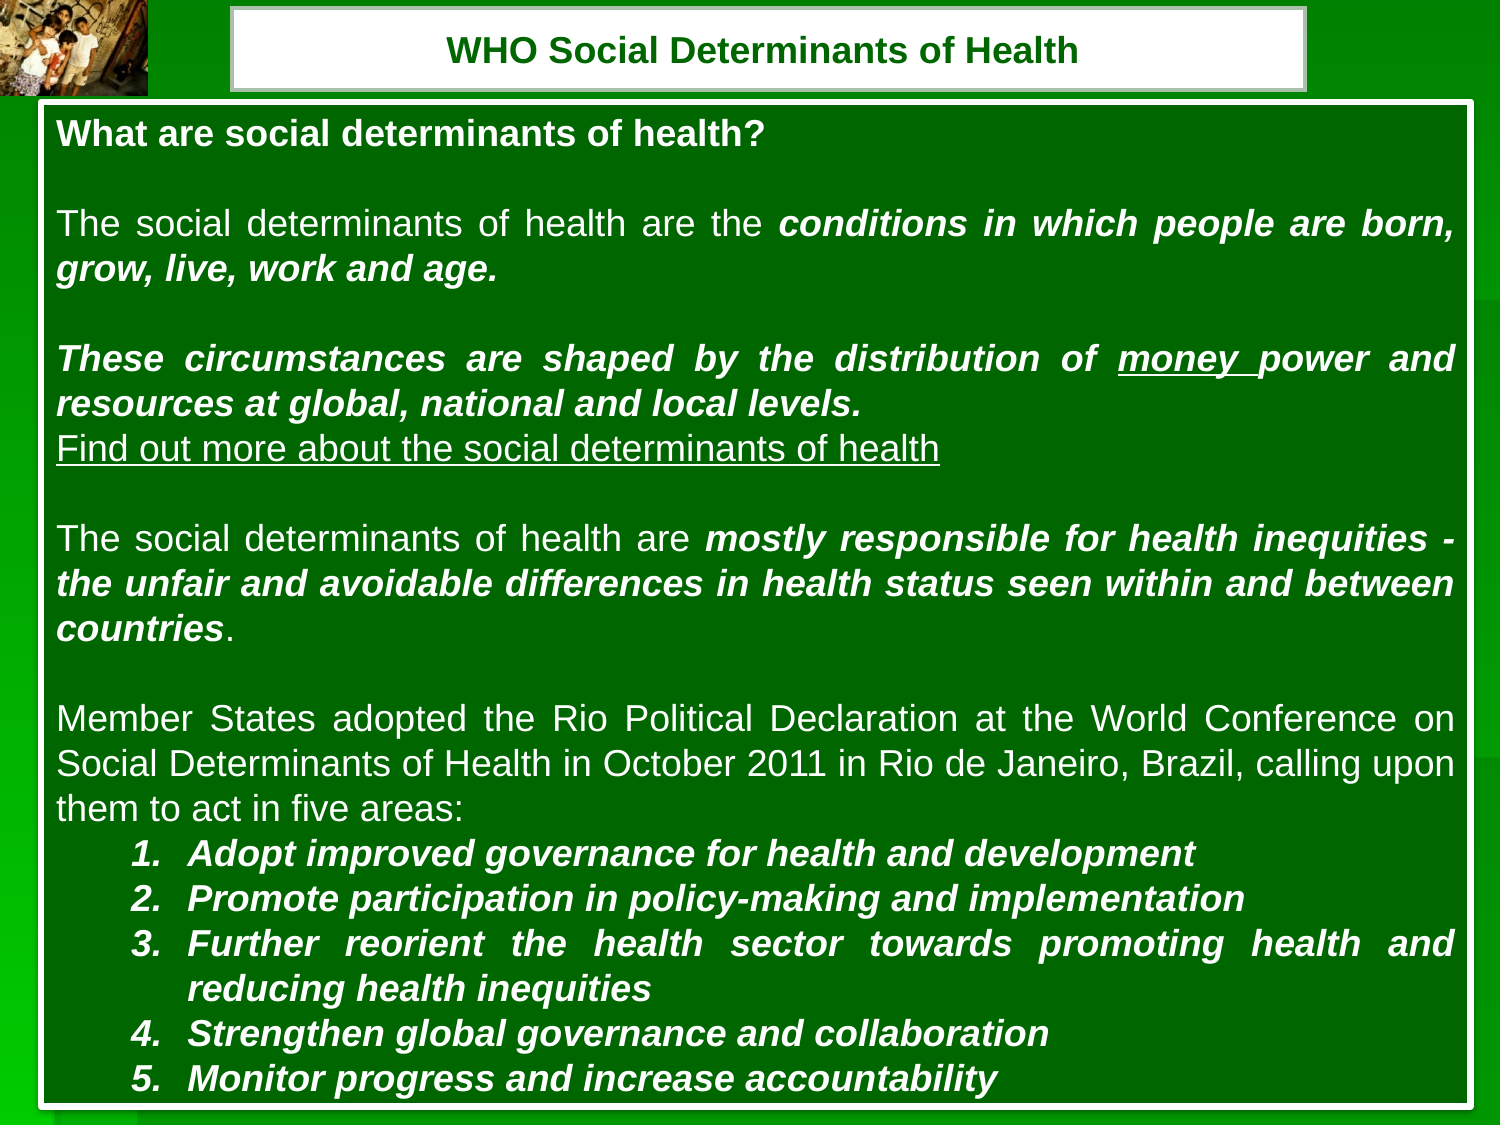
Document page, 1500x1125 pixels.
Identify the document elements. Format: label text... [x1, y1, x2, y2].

text_box What are social determinants of health? The social determinants of health are the conditions in which people are born, grow, live, work and age. These circumstances are shaped by the distribution of money power and resources at global, national and local levels. Find out more about the social determinants of health The social determinants of health are mostly responsible for health inequities - the unfair and avoidable differences in health status seen within and between countries. Member States adopted the Rio Political Declaration at the World Conference on Social Determinants of Health in October 2011 in Rio de Janeiro, Brazil, calling upon them to act in five areas: Adopt improved governance for health and development Promote participation in policy-making and implementation Further reorient the health sector towards promoting health and reducing health inequities Strengthen global governance and collaboration Monitor progress and increase accountability [38, 99, 1474, 1110]
title WHO Social Determinants of Health [230, 6, 1307, 92]
picture [0, 0, 148, 96]
